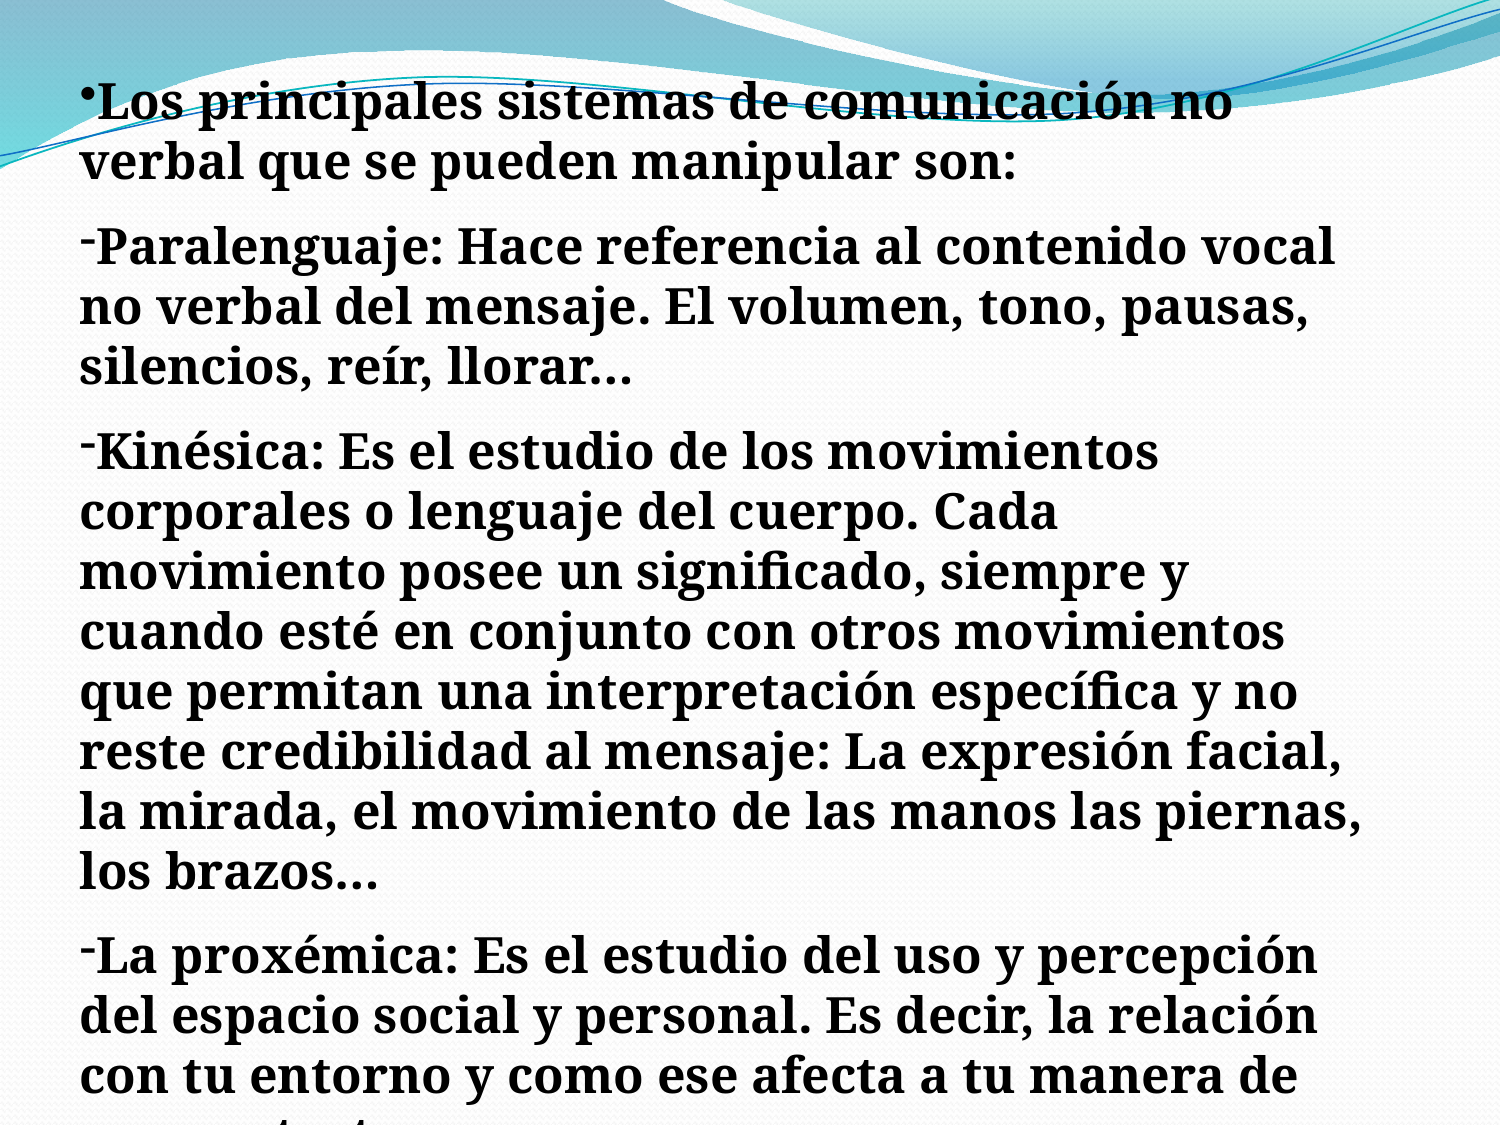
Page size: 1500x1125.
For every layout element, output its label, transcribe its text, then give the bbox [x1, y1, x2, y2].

text_box Los principales sistemas de comunicación no verbal que se pueden manipular son: Paralenguaje: Hace referencia al contenido vocal no verbal del mensaje. El volumen, tono, pausas, silencios, reír, llorar… Kinésica: Es el estudio de los movimientos corporales o lenguaje del cuerpo. Cada movimiento posee un significado, siempre y cuando esté en conjunto con otros movimientos que permitan una interpretación específica y no reste credibilidad al mensaje: La expresión facial, la mirada, el movimiento de las manos las piernas, los brazos… La proxémica: Es el estudio del uso y percepción del espacio social y personal. Es decir, la relación con tu entorno y como ese afecta a tu manera de comportarte. [64, 61, 1388, 1125]
